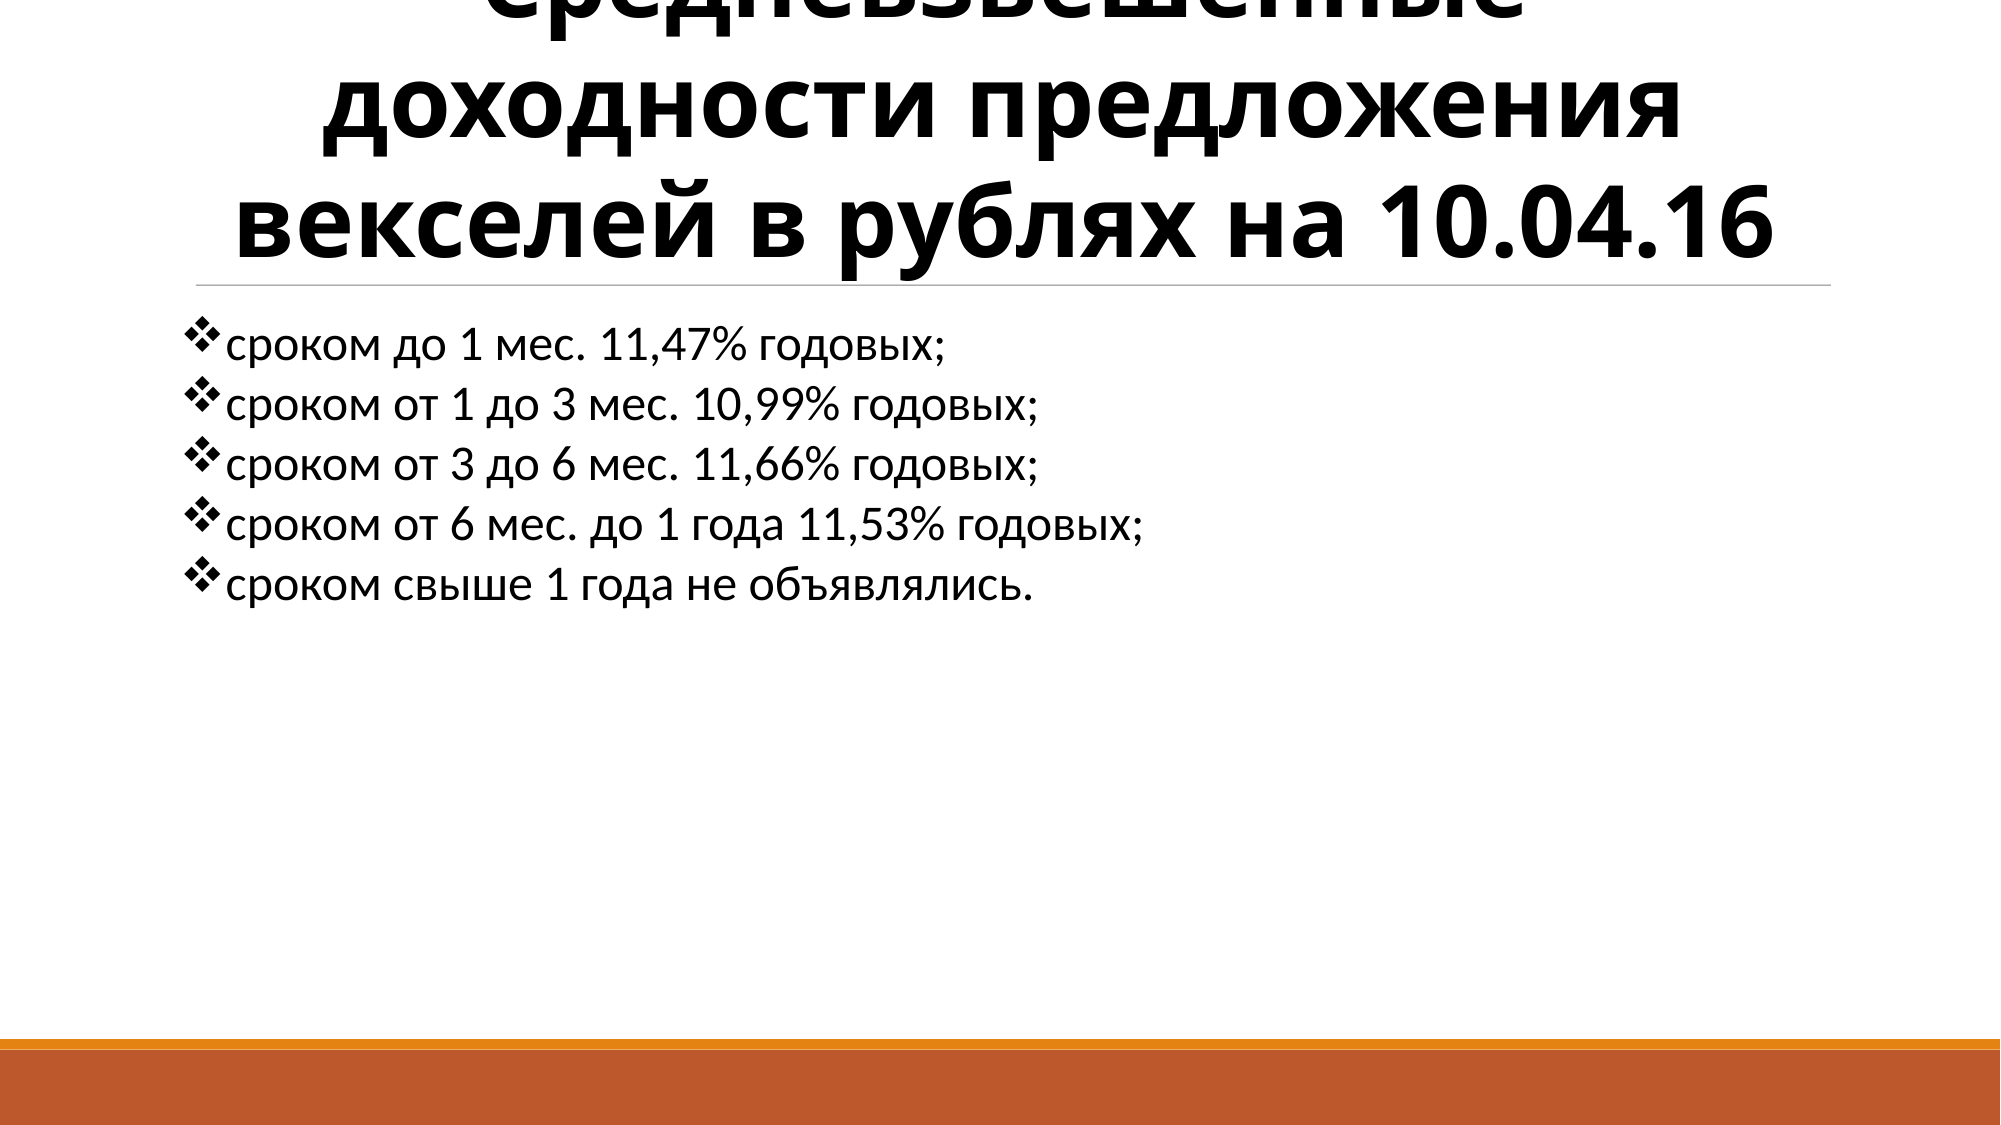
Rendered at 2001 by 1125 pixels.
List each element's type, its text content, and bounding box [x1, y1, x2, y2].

text_box Средневзвешенные доходности предложения векселей в рублях на 10.04.16 [180, 47, 1830, 285]
text_box сроком до 1 мес. 11,47% годовых; сроком от 1 до 3 мес. 10,99% годовых; сроком от 3 до 6 мес. 11,66% годовых; сроком от 6 мес. до 1 года 11,53% годовых; сроком свыше 1 года не объявлялись. [180, 302, 1830, 963]
